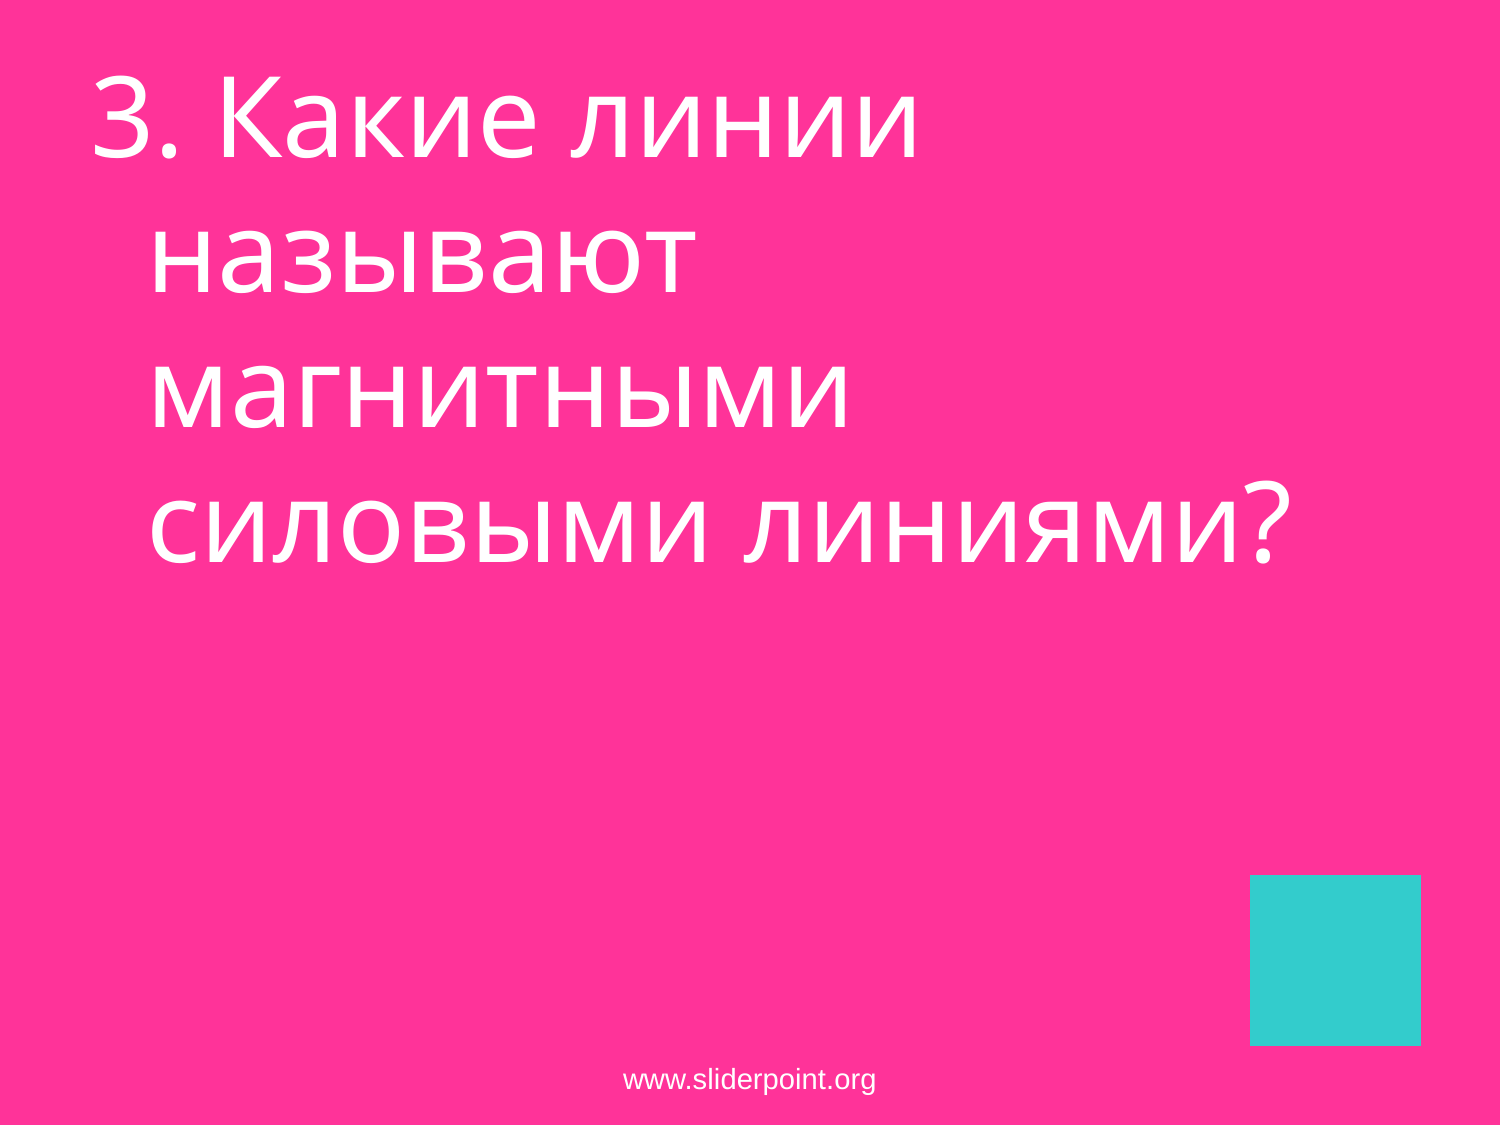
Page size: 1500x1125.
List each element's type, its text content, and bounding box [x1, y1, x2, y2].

footer www.sliderpoint.org [512, 1024, 988, 1103]
list 3. Какие линии называют магнитными силовыми линиями? [74, 37, 1426, 988]
text_box [1250, 875, 1422, 1047]
